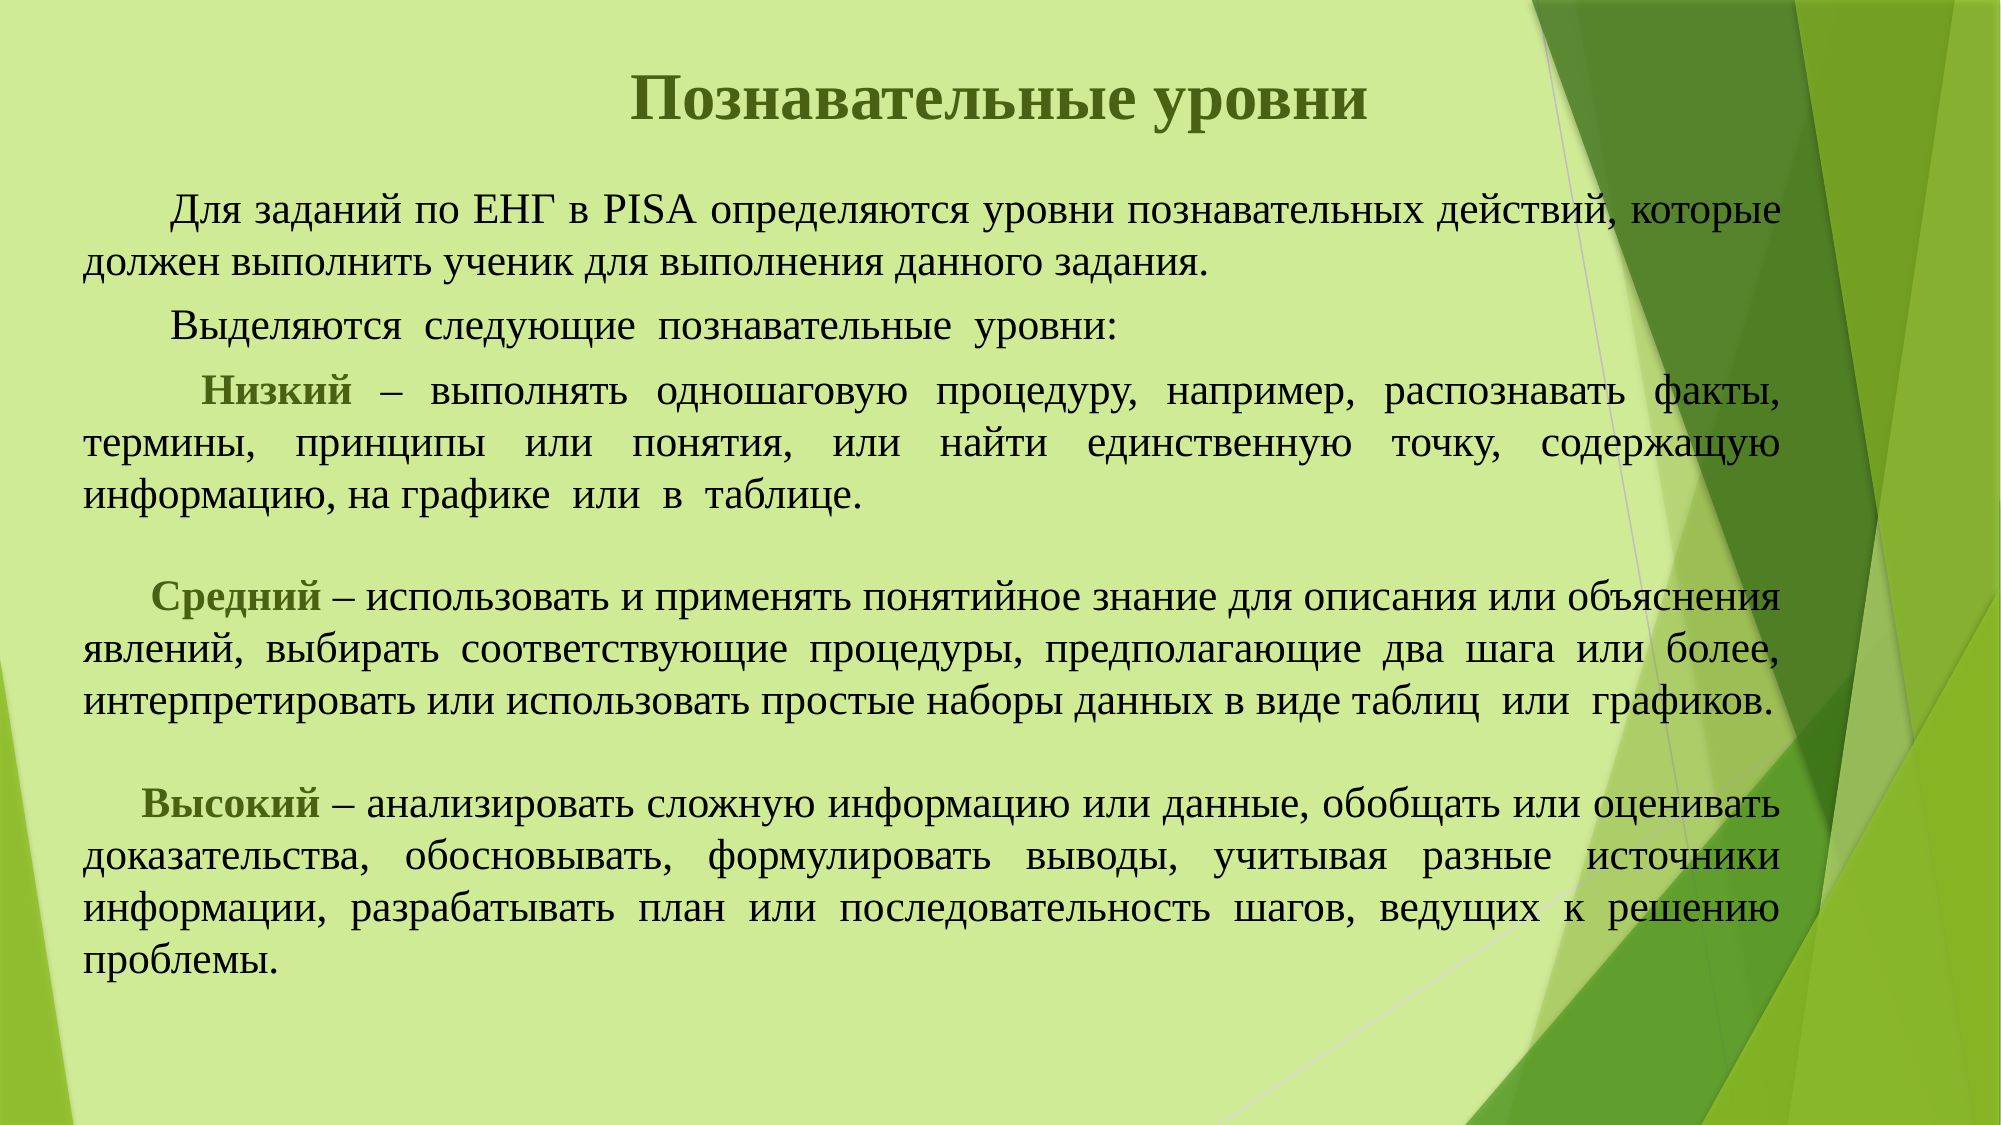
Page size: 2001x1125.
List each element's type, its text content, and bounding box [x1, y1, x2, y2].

title Познавательные уровни [99, 45, 1900, 161]
list Для заданий по ЕНГ в PISA определяются уровни познавательных действий, которые должен выполнить ученик для выполнения данного задания. Выделяются следующие познавательные уровни:  Низкий – выполнять одношаговую процедуру, например, распознавать факты, термины, принципы или понятия, или найти единственную точку, содержащую информацию, на графике или в таблице.  Средний – использовать и применять понятийное знание для описания или объяснения явлений, выбирать соответствующие процедуры, предполагающие два шага или более, интерпретировать или использовать простые наборы данных в виде таблиц или графиков.  Высокий – анализировать сложную информацию или данные, обобщать или оценивать доказательства, обосновывать, формулировать выводы, учитывая разные источники информации, разрабатывать план или последовательность шагов, ведущих к решению проблемы. [68, 172, 1798, 1005]
